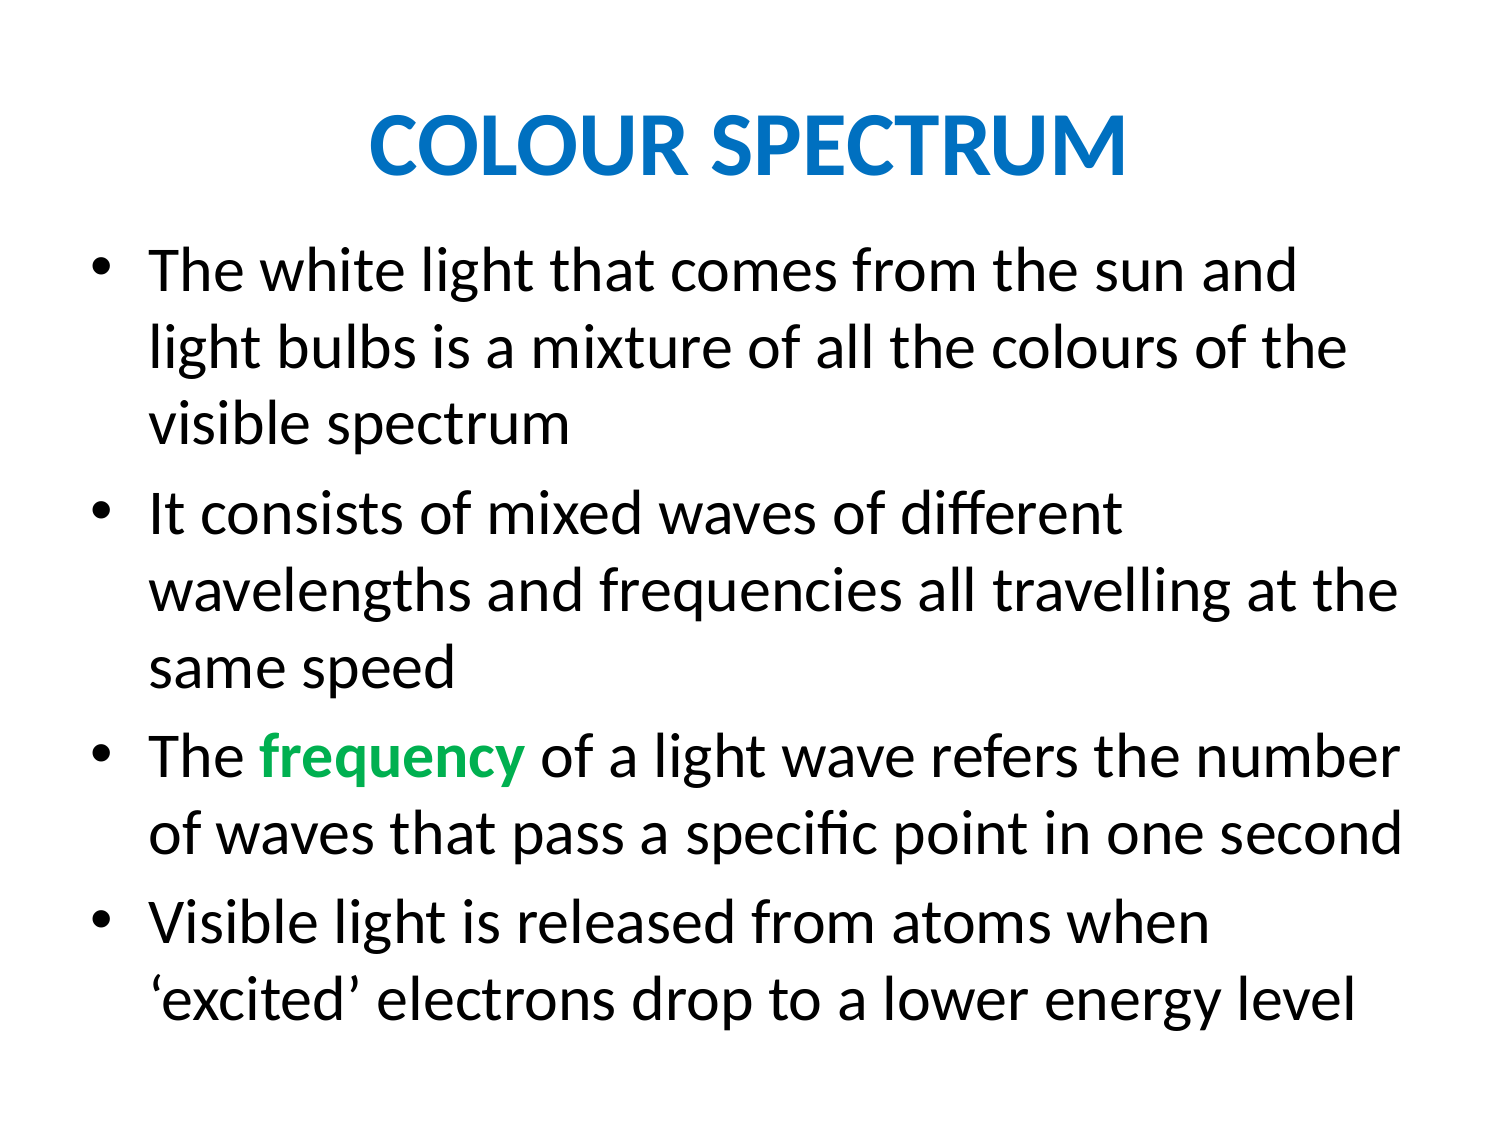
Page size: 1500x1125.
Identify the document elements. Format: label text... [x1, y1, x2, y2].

title COLOUR SPECTRUM [75, 45, 1425, 219]
list The white light that comes from the sun and light bulbs is a mixture of all the colours of the visible spectrum It consists of mixed waves of different wavelengths and frequencies all travelling at the same speed The frequency of a light wave refers the number of waves that pass a specific point in one second Visible light is released from atoms when ‘excited’ electrons drop to a lower energy level [75, 219, 1425, 1059]
